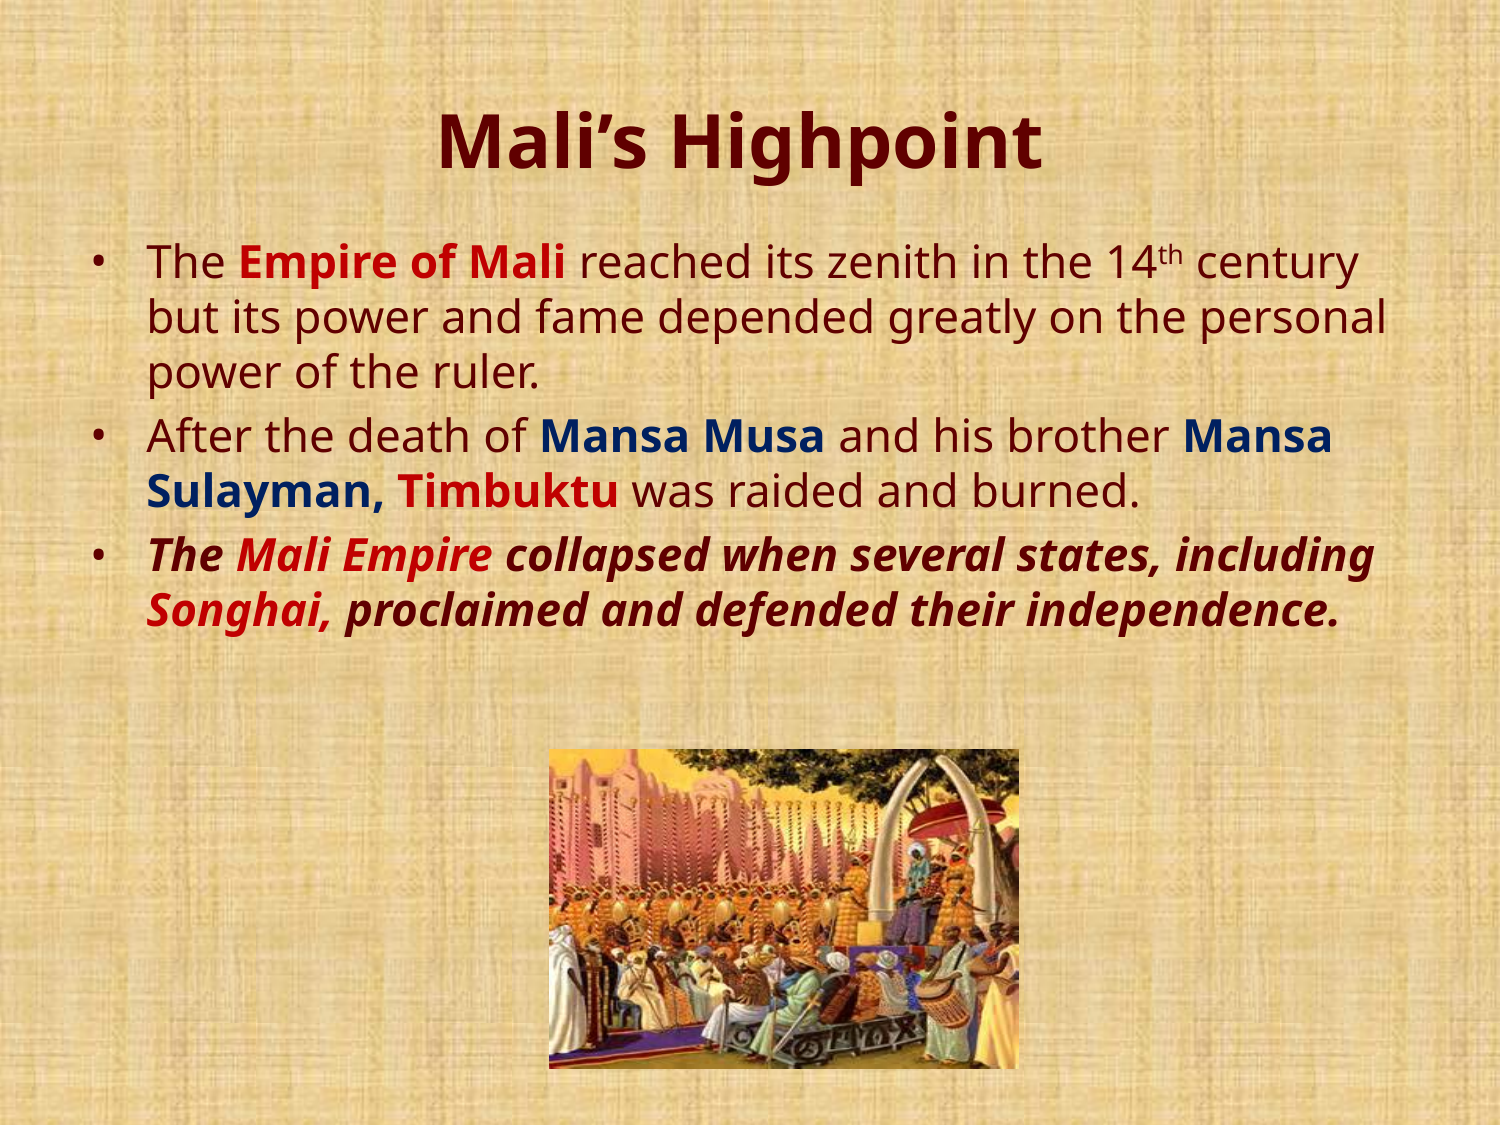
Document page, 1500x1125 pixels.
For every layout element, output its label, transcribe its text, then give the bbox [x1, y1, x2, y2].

title Mali’s Highpoint [75, 45, 1425, 224]
picture [0, 0, 1500, 1125]
list The Empire of Mali reached its zenith in the 14th century but its power and fame depended greatly on the personal power of the ruler. After the death of Mansa Musa and his brother Mansa Sulayman, Timbuktu was raided and burned. The Mali Empire collapsed when several states, including Songhai, proclaimed and defended their independence. [75, 224, 1425, 1005]
